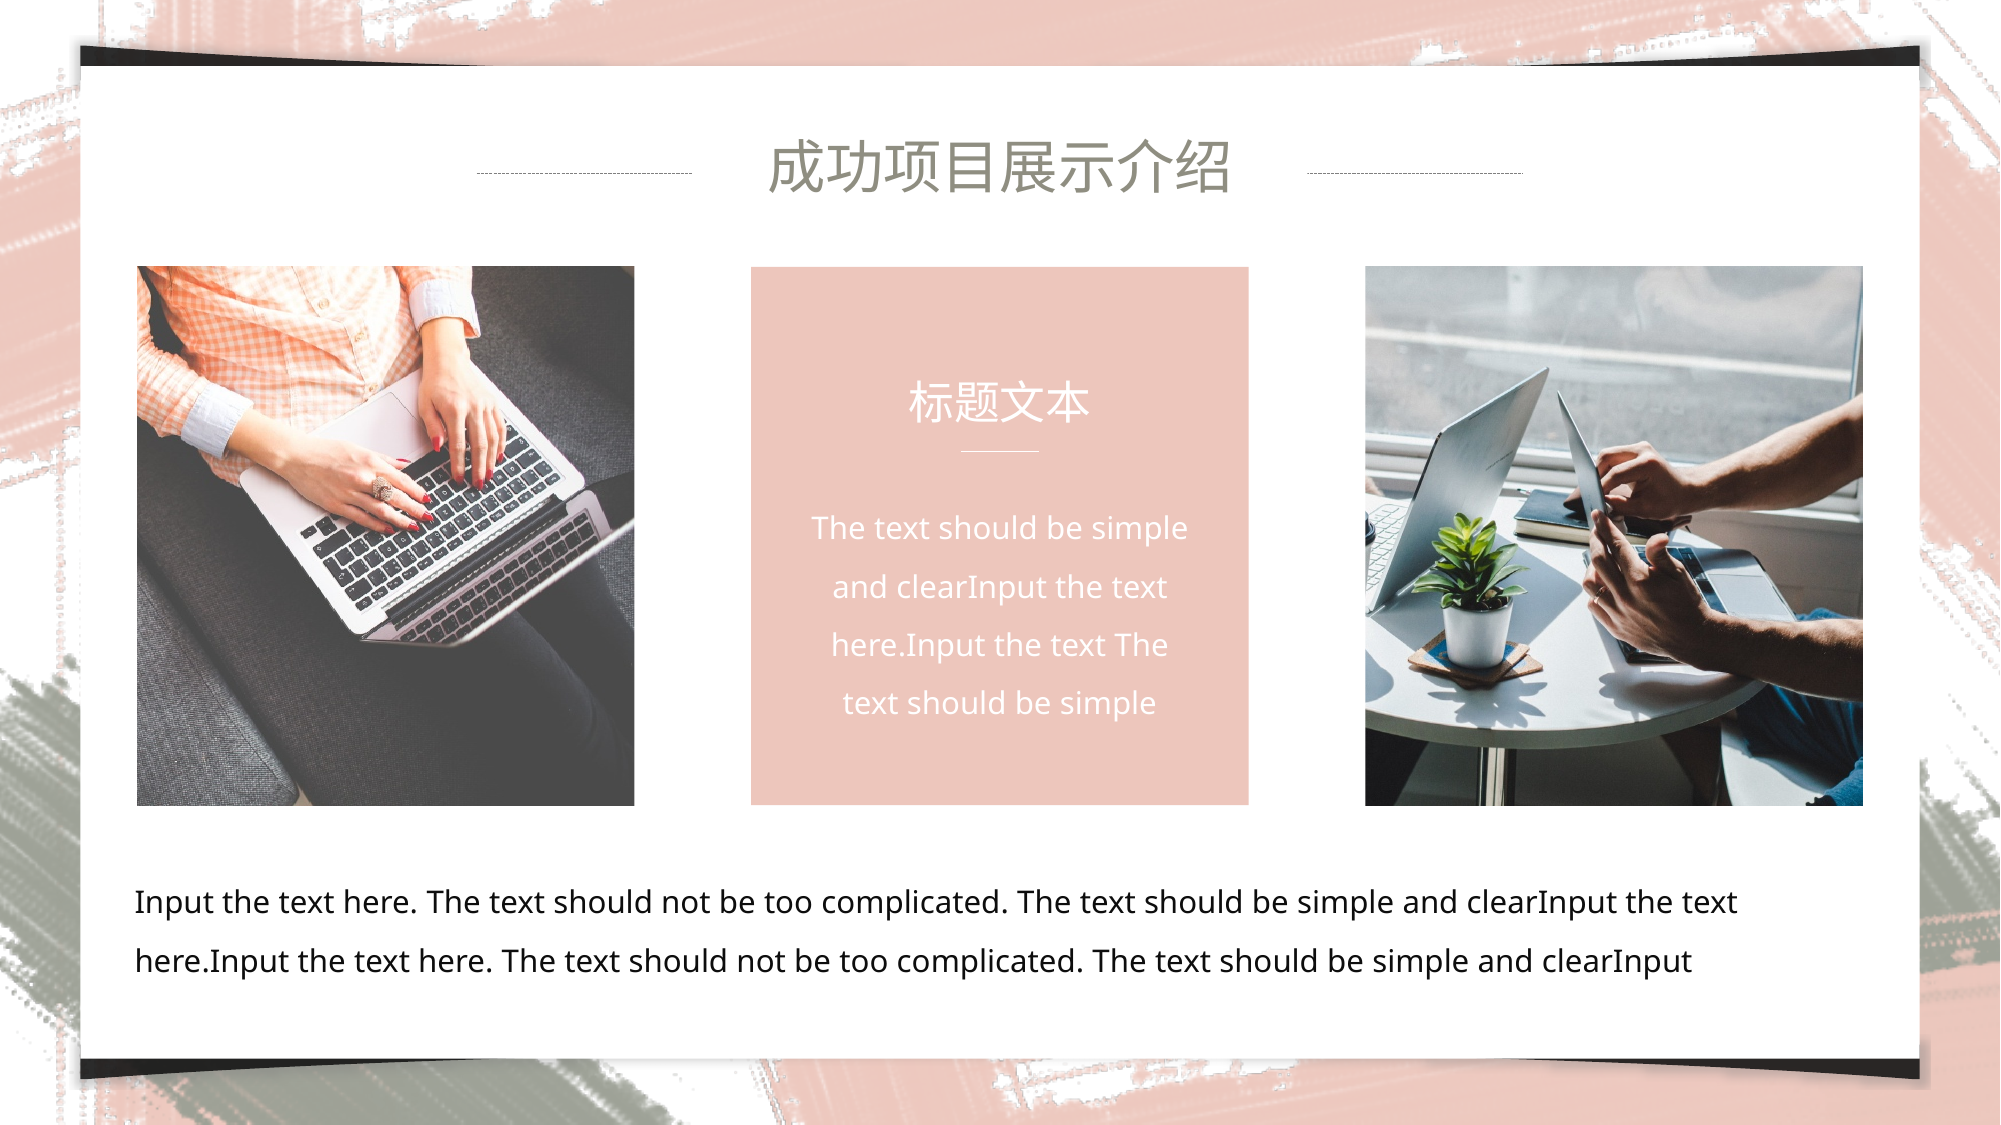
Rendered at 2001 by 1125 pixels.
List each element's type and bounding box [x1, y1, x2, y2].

picture [0, 0, 2000, 1125]
text_box [80, 45, 1920, 1080]
